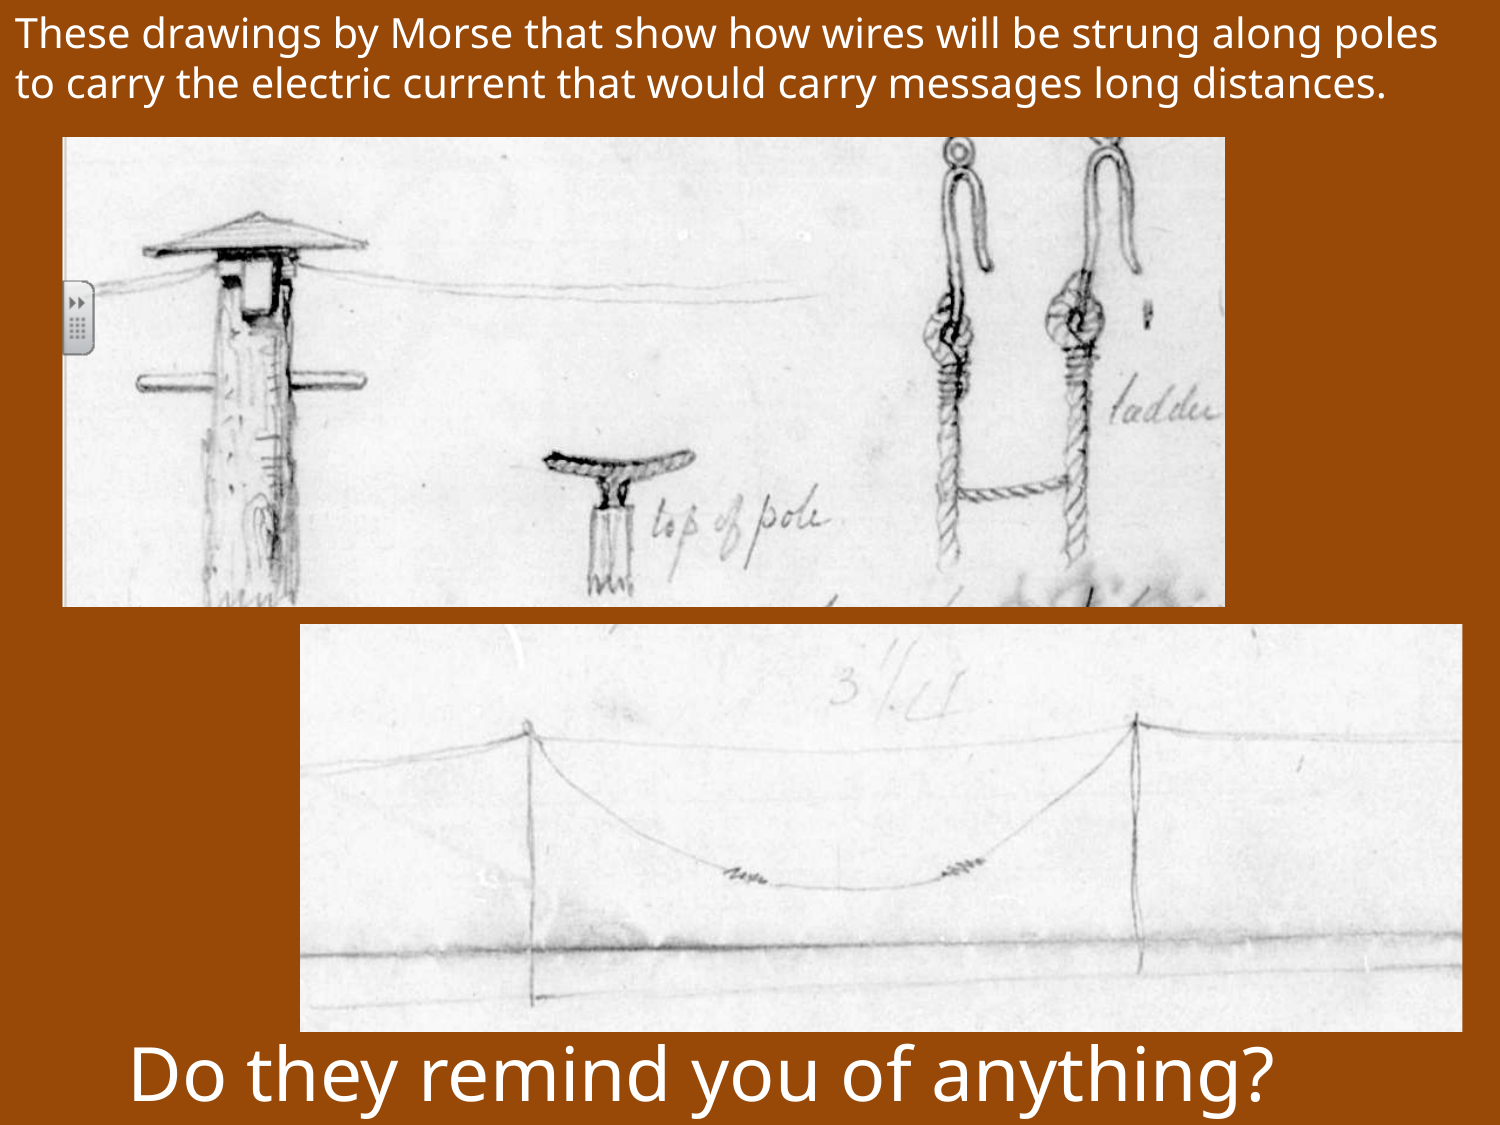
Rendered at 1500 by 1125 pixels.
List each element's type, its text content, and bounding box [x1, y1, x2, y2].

text_box Do they remind you of anything? [112, 1018, 1400, 1124]
picture [62, 137, 1226, 607]
text_box These drawings by Morse that show how wires will be strung along poles to carry the electric current that would carry messages long distances. [0, 0, 1500, 115]
picture [299, 624, 1463, 1033]
